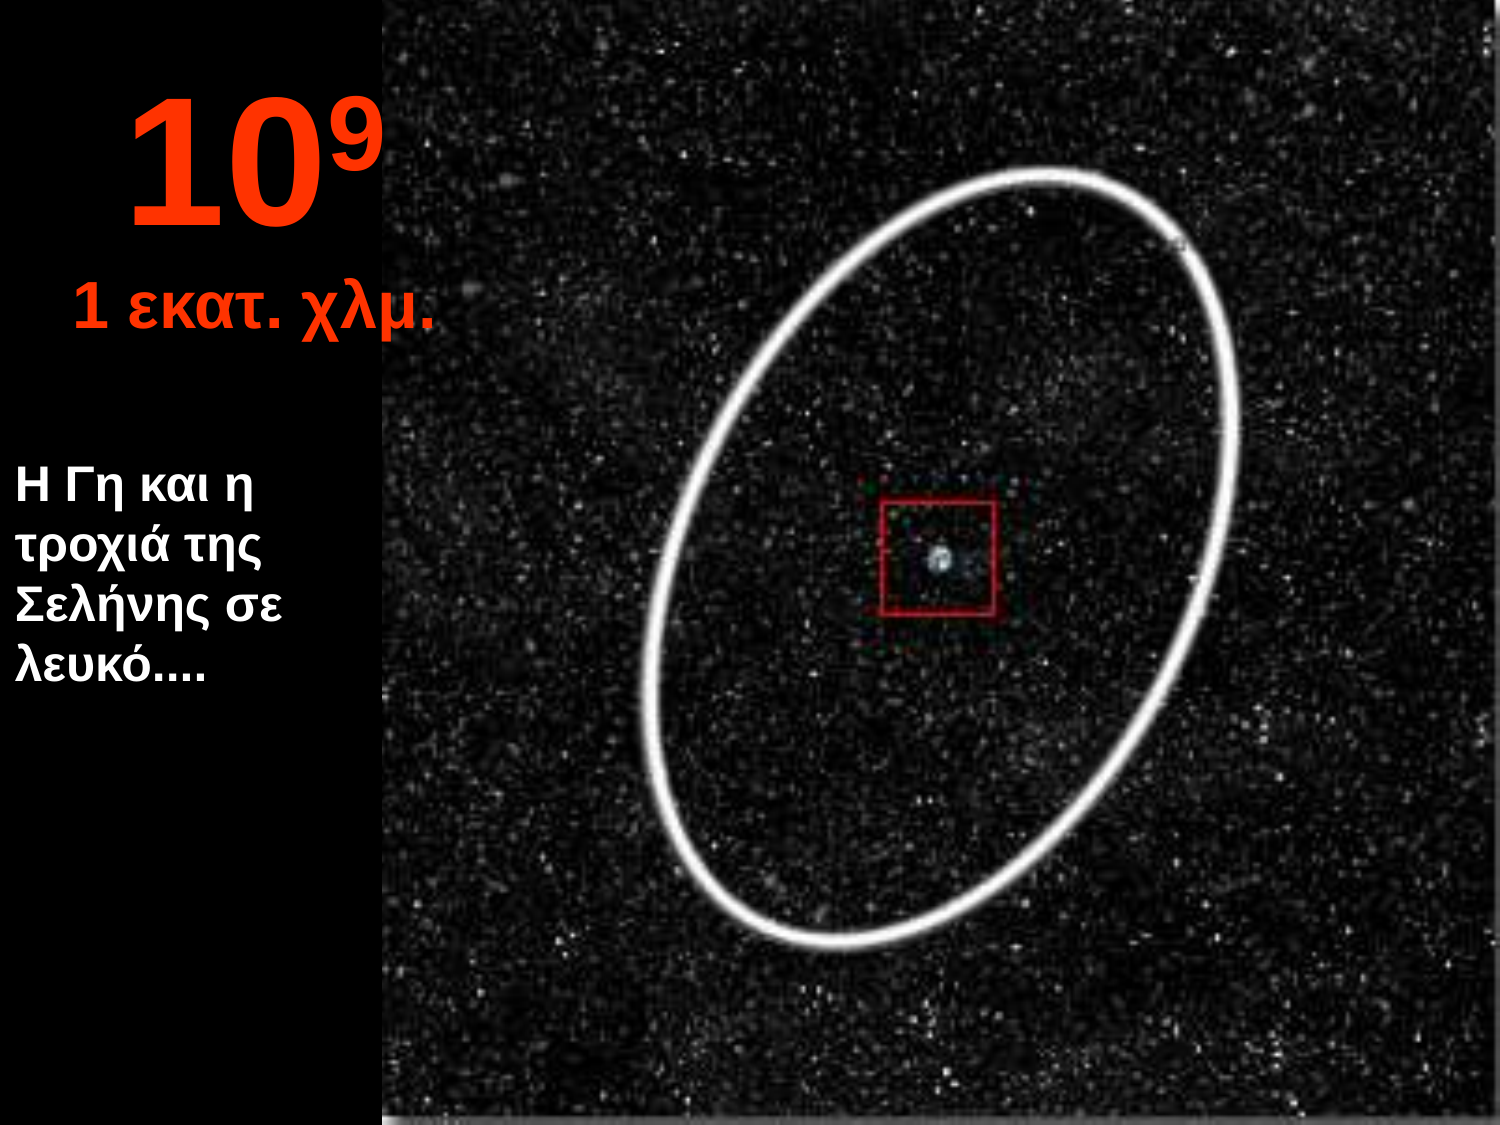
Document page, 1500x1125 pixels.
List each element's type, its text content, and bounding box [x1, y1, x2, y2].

picture [382, 0, 1500, 1125]
text_box Η Γη και η τροχιά της Σελήνης σε λευκό.... [0, 444, 363, 699]
text_box 109 1 εκατ. χλμ. [57, 34, 377, 350]
